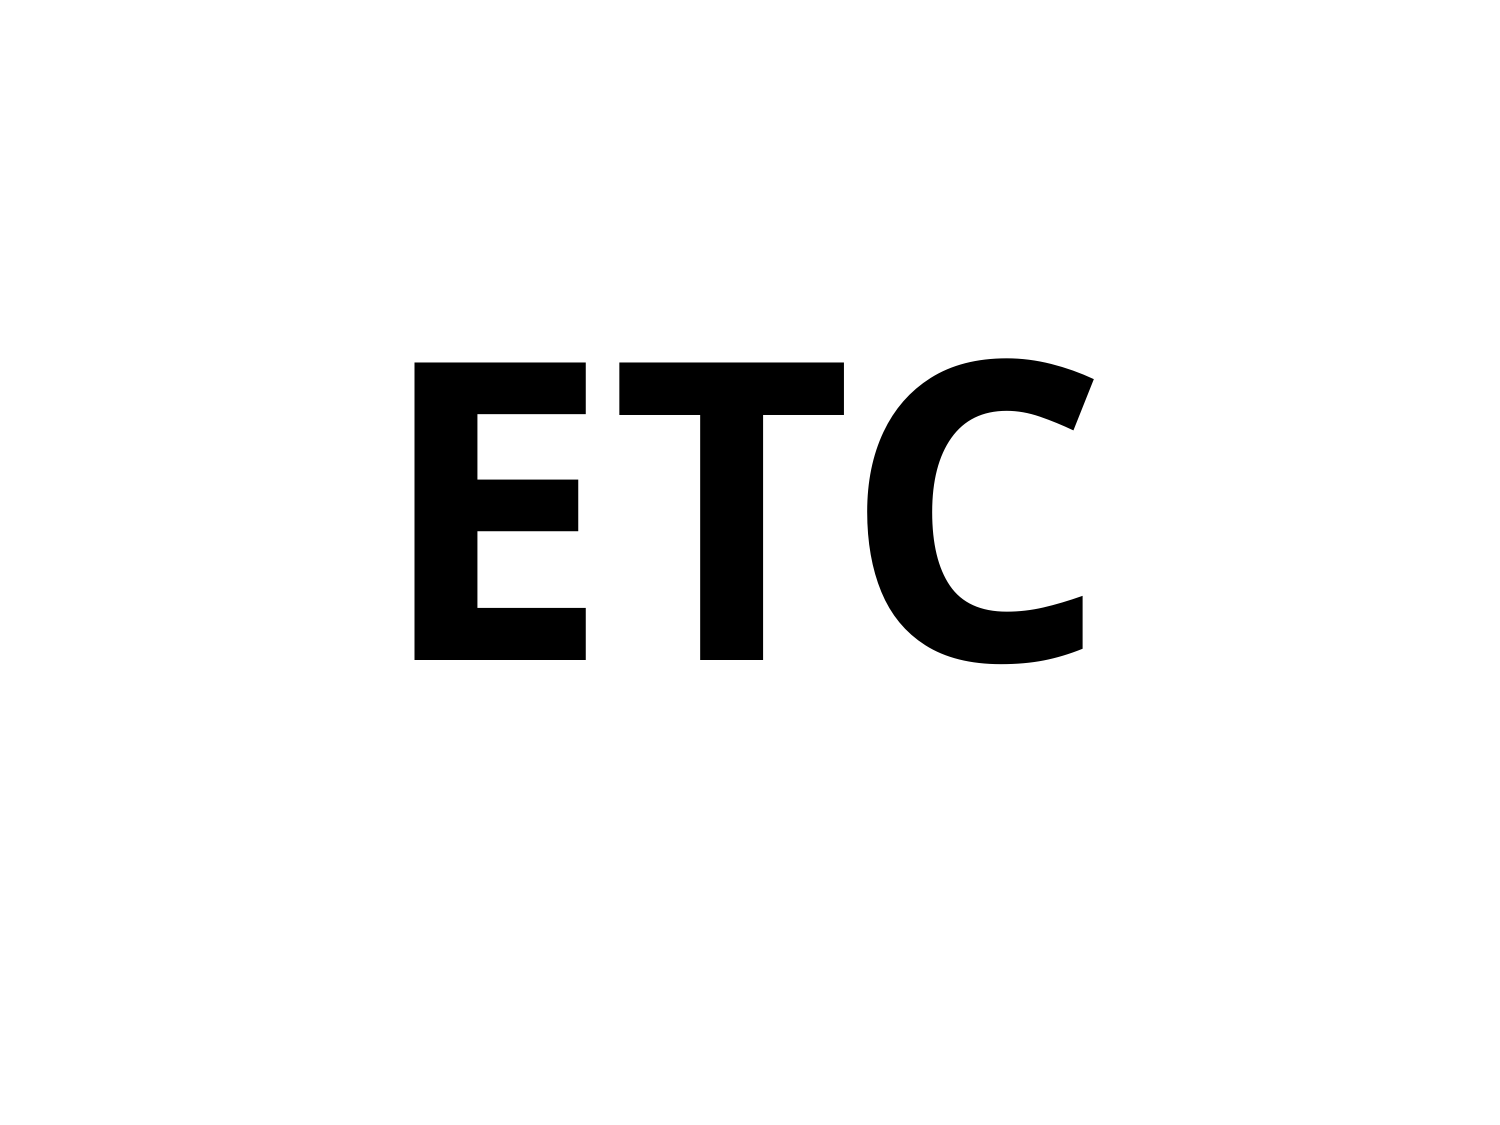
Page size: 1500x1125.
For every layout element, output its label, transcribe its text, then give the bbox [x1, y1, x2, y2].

title ETC [62, 274, 1426, 713]
